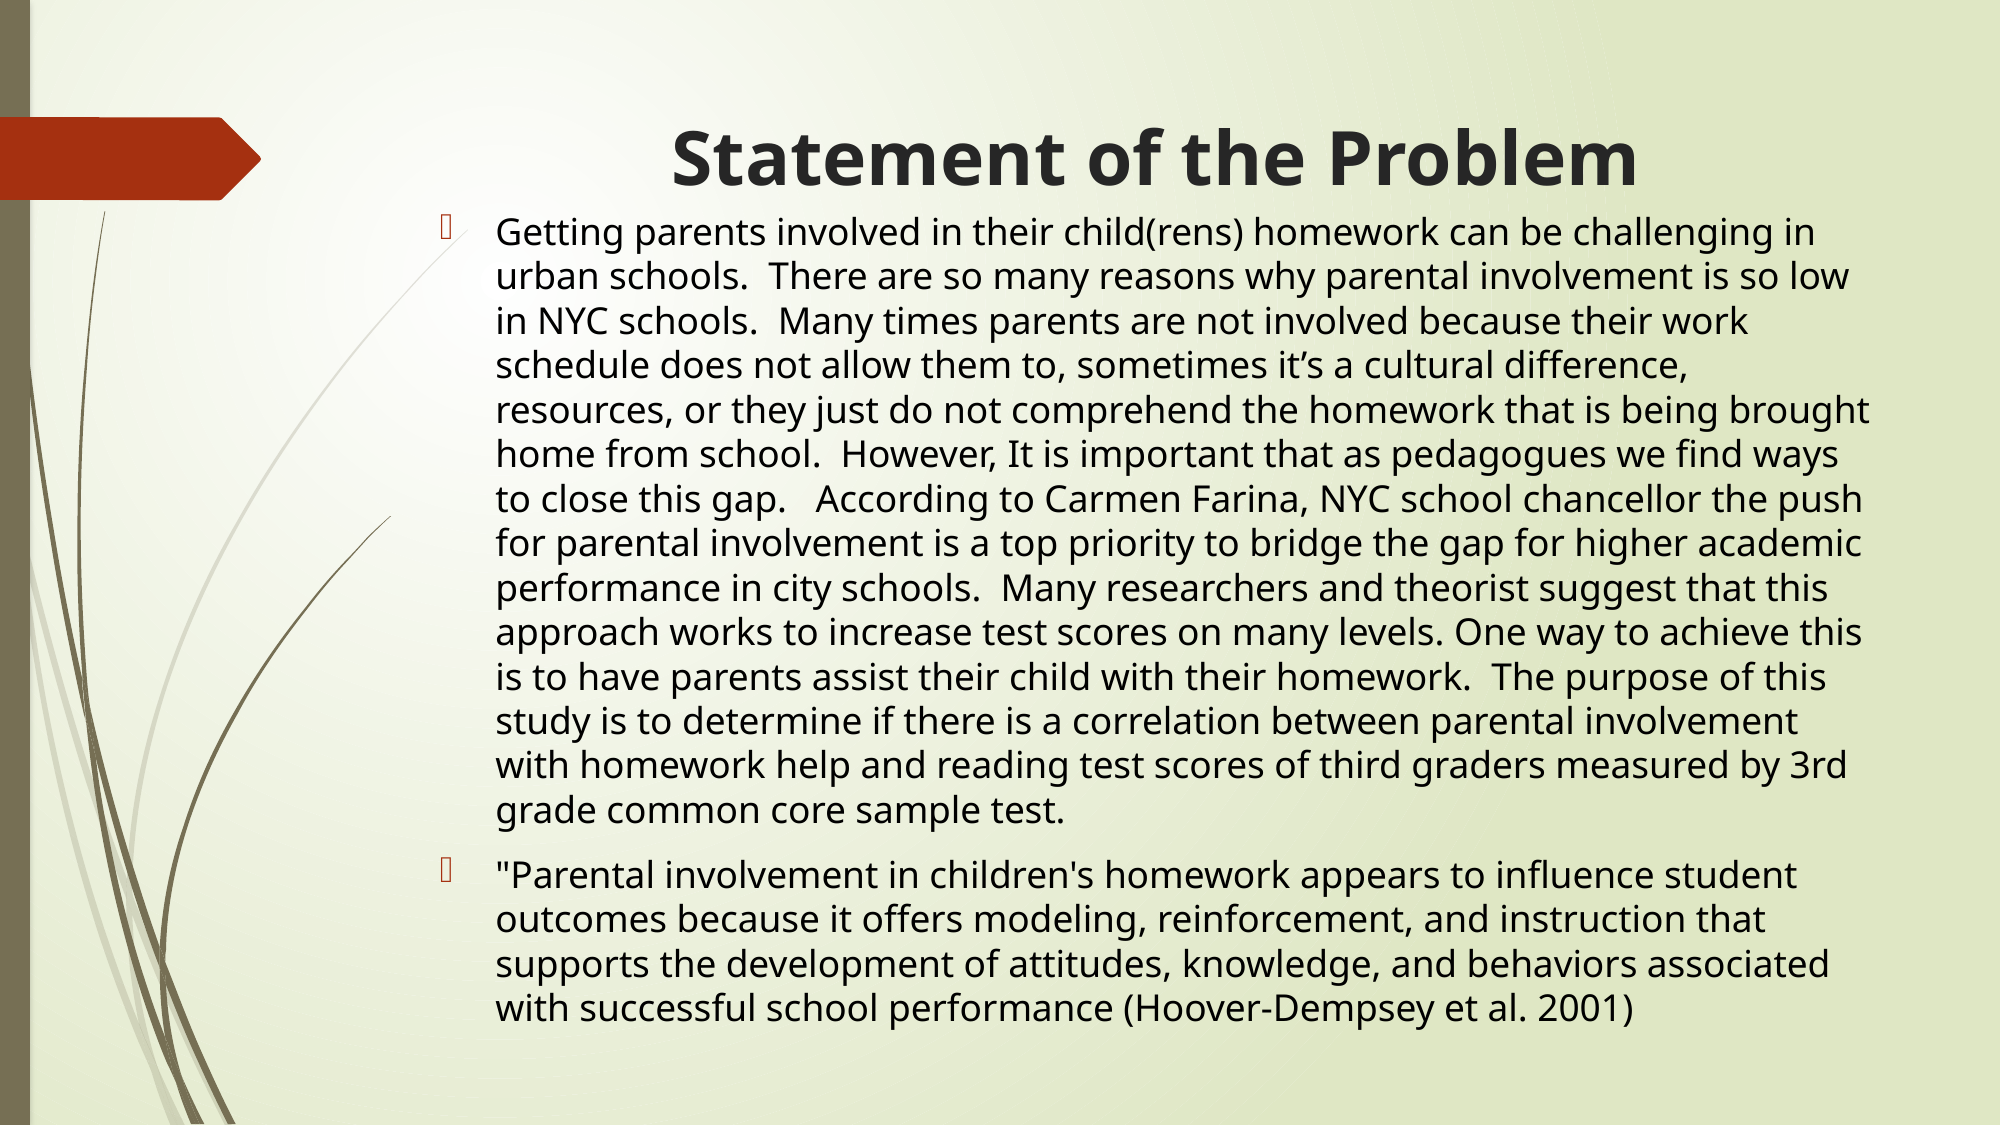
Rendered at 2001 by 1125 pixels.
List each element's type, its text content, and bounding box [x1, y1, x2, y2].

list Getting parents involved in their child(rens) homework can be challenging in urban schools. There are so many reasons why parental involvement is so low in NYC schools. Many times parents are not involved because their work schedule does not allow them to, sometimes it’s a cultural difference, resources, or they just do not comprehend the homework that is being brought home from school. However, It is important that as pedagogues we find ways to close this gap. According to Carmen Farina, NYC school chancellor the push for parental involvement is a top priority to bridge the gap for higher academic performance in city schools. Many researchers and theorist suggest that this approach works to increase test scores on many levels. One way to achieve this is to have parents assist their child with their homework. The purpose of this study is to determine if there is a correlation between parental involvement with homework help and reading test scores of third graders measured by 3rd grade common core sample test. "Parental involvement in children's homework appears to influence student outcomes because it offers modeling, reinforcement, and instruction that supports the development of attitudes, knowledge, and behaviors associated with successful school performance (Hoover-Dempsey et al. 2001) [424, 200, 1888, 1090]
title Statement of the Problem [425, 102, 1888, 200]
